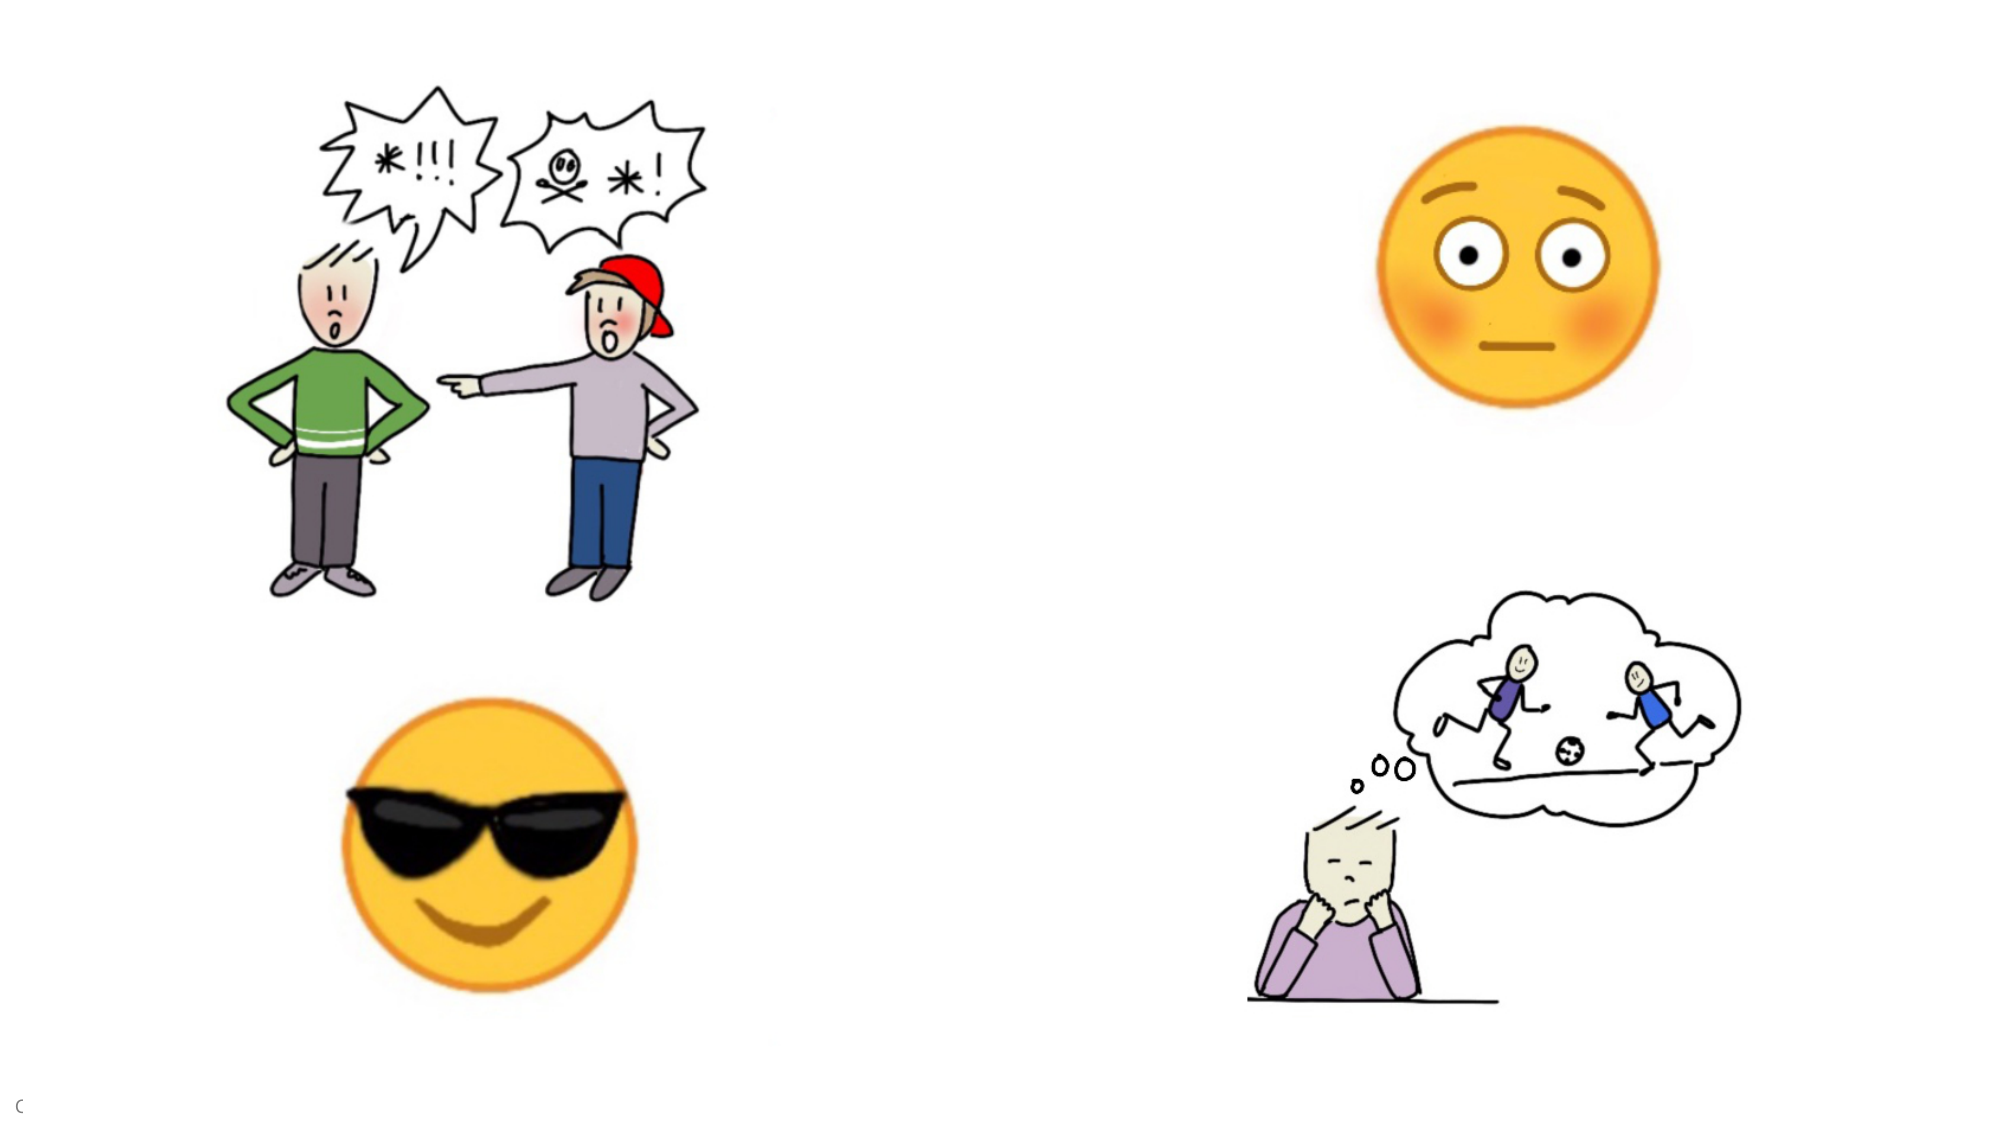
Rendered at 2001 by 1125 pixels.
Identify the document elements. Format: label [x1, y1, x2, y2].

text_box [0, 1087, 22, 1125]
picture [22, 0, 1977, 1125]
